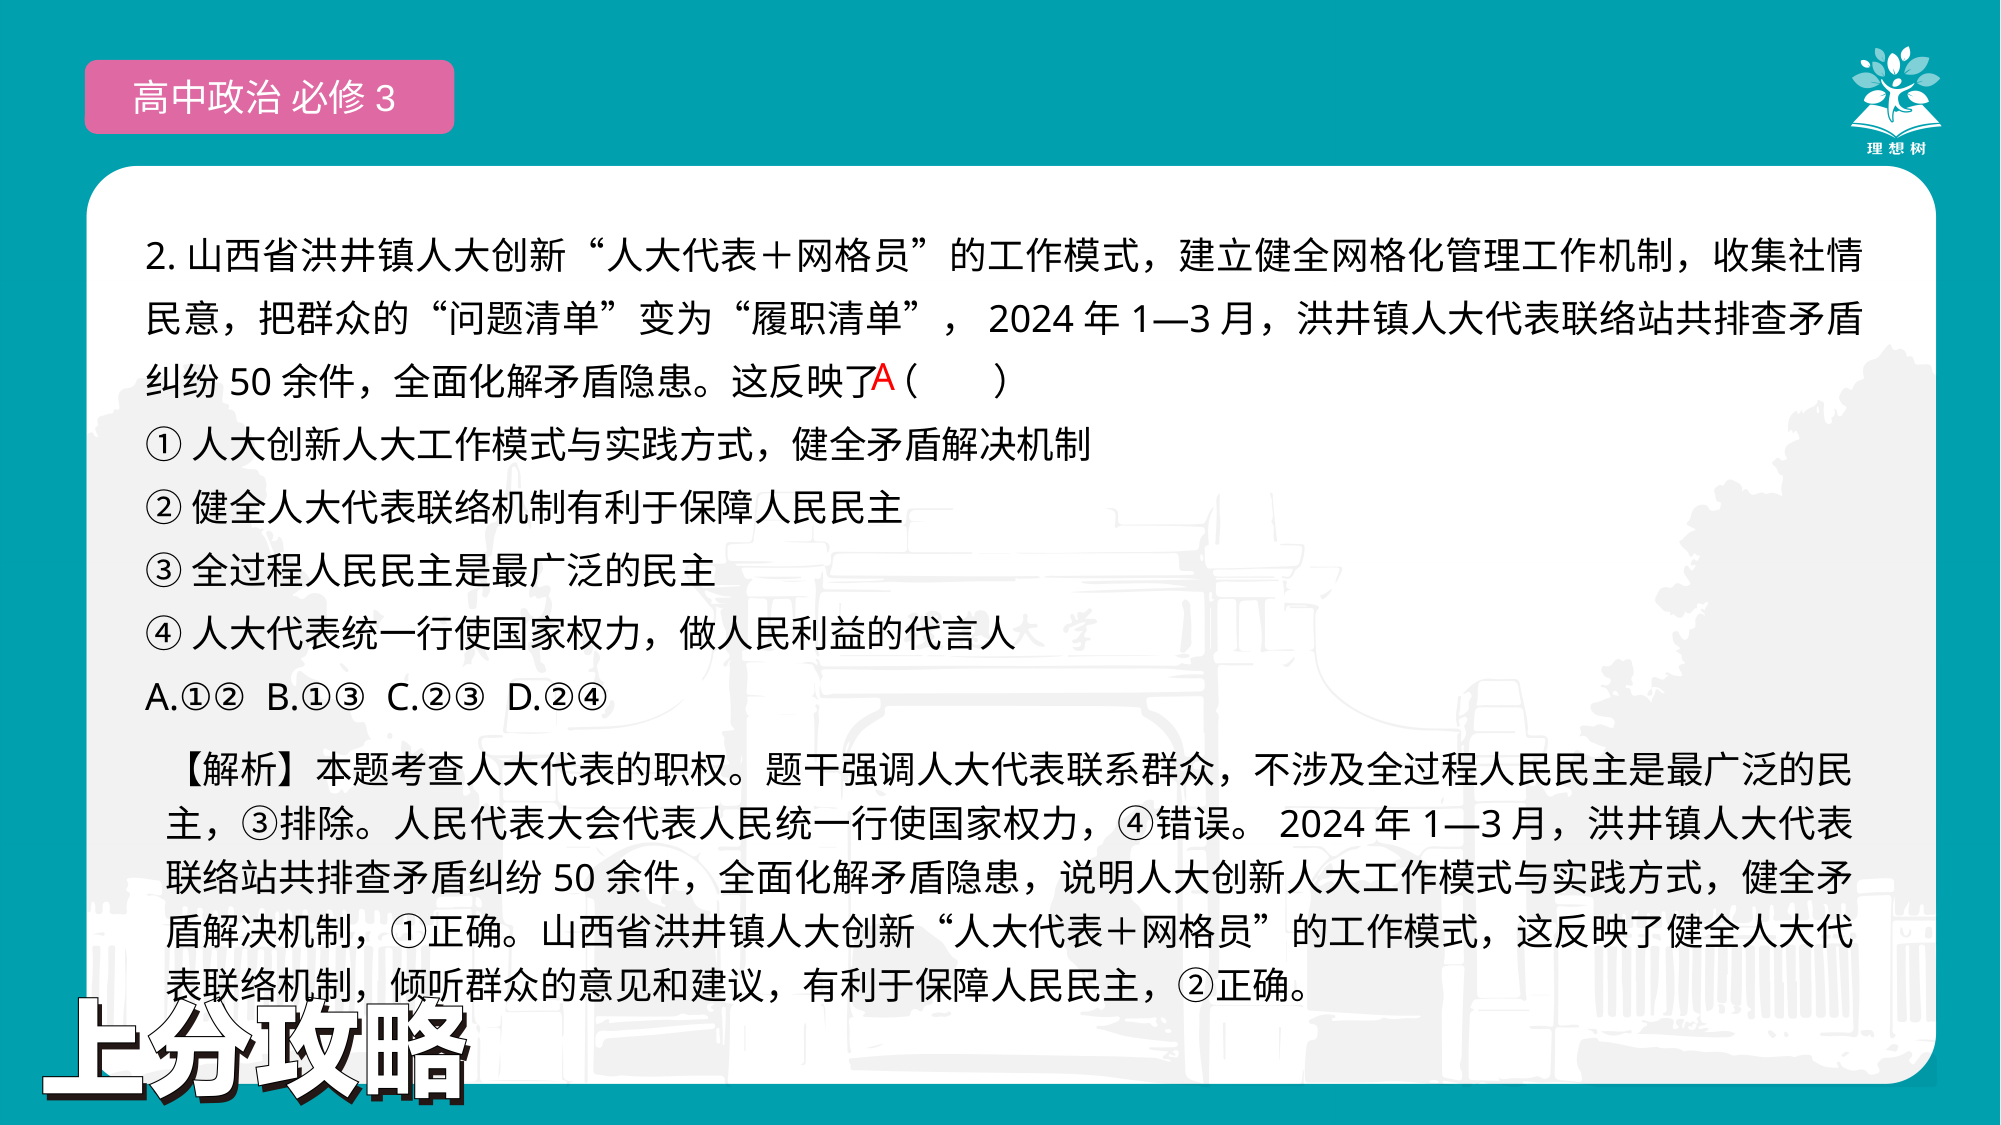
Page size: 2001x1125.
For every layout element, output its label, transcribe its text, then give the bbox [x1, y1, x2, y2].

text_box 高中政治 必修3 [83, 58, 456, 135]
text_box 【解析】本题考查人大代表的职权。题干强调人大代表联系群众，不涉及全过程人民民主是最广泛的民主，③排除。人民代表大会代表人民统一行使国家权力，④错误。2024年1—3月，洪井镇人大代表联络站共排查矛盾纠纷50余件，全面化解矛盾隐患，说明人大创新人大工作模式与实践方式，健全矛盾解决机制，①正确。山西省洪井镇人大创新“人大代表＋网格员”的工作模式，这反映了健全人大代表联络机制，倾听群众的意见和建议，有利于保障人民民主，②正确。 [150, 730, 1869, 1015]
picture [0, 0, 2001, 1125]
text_box 2.山西省洪井镇人大创新“人大代表＋网格员”的工作模式，建立健全网格化管理工作机制，收集社情民意，把群众的“问题清单”变为“履职清单”，2024年1—3月，洪井镇人大代表联络站共排查矛盾纠纷50余件，全面化解矛盾隐患。这反映了（ ） ①人大创新人大工作模式与实践方式，健全矛盾解决机制 ②健全人大代表联络机制有利于保障人民民主 ③全过程人民民主是最广泛的民主 ④人大代表统一行使国家权力，做人民利益的代言人 A.①② B.①③ C.②③ D.②④ [130, 206, 1880, 726]
text_box A [846, 322, 964, 406]
